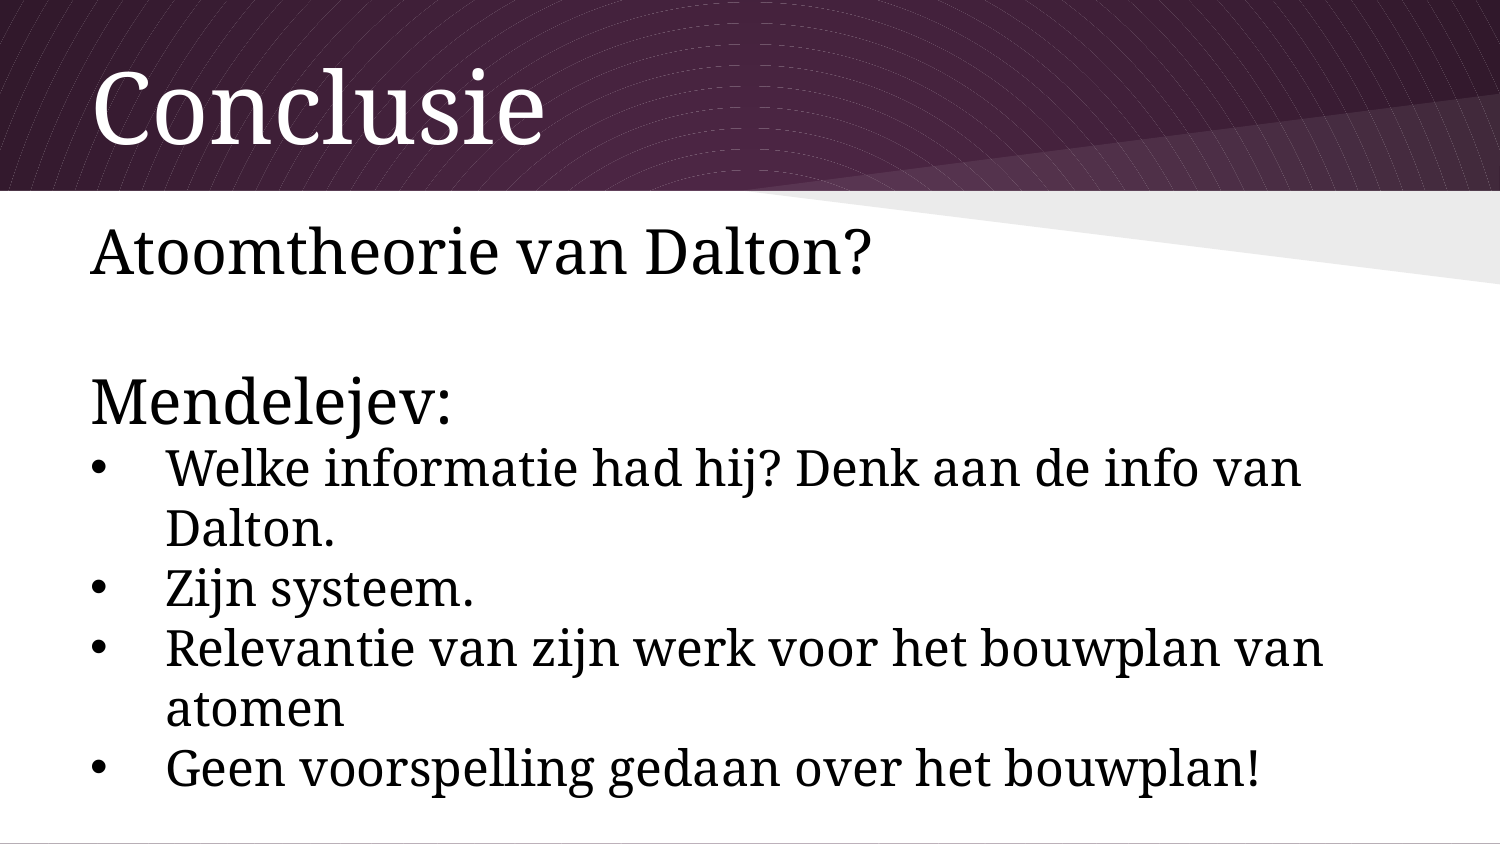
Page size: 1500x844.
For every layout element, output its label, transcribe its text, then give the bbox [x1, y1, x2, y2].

title Conclusie [75, 33, 1425, 175]
list Atoomtheorie van Dalton? Mendelejev: Welke informatie had hij? Denk aan de info van Dalton. Zijn systeem. Relevantie van zijn werk voor het bouwplan van atomen Geen voorspelling gedaan over het bouwplan! [75, 196, 1425, 808]
